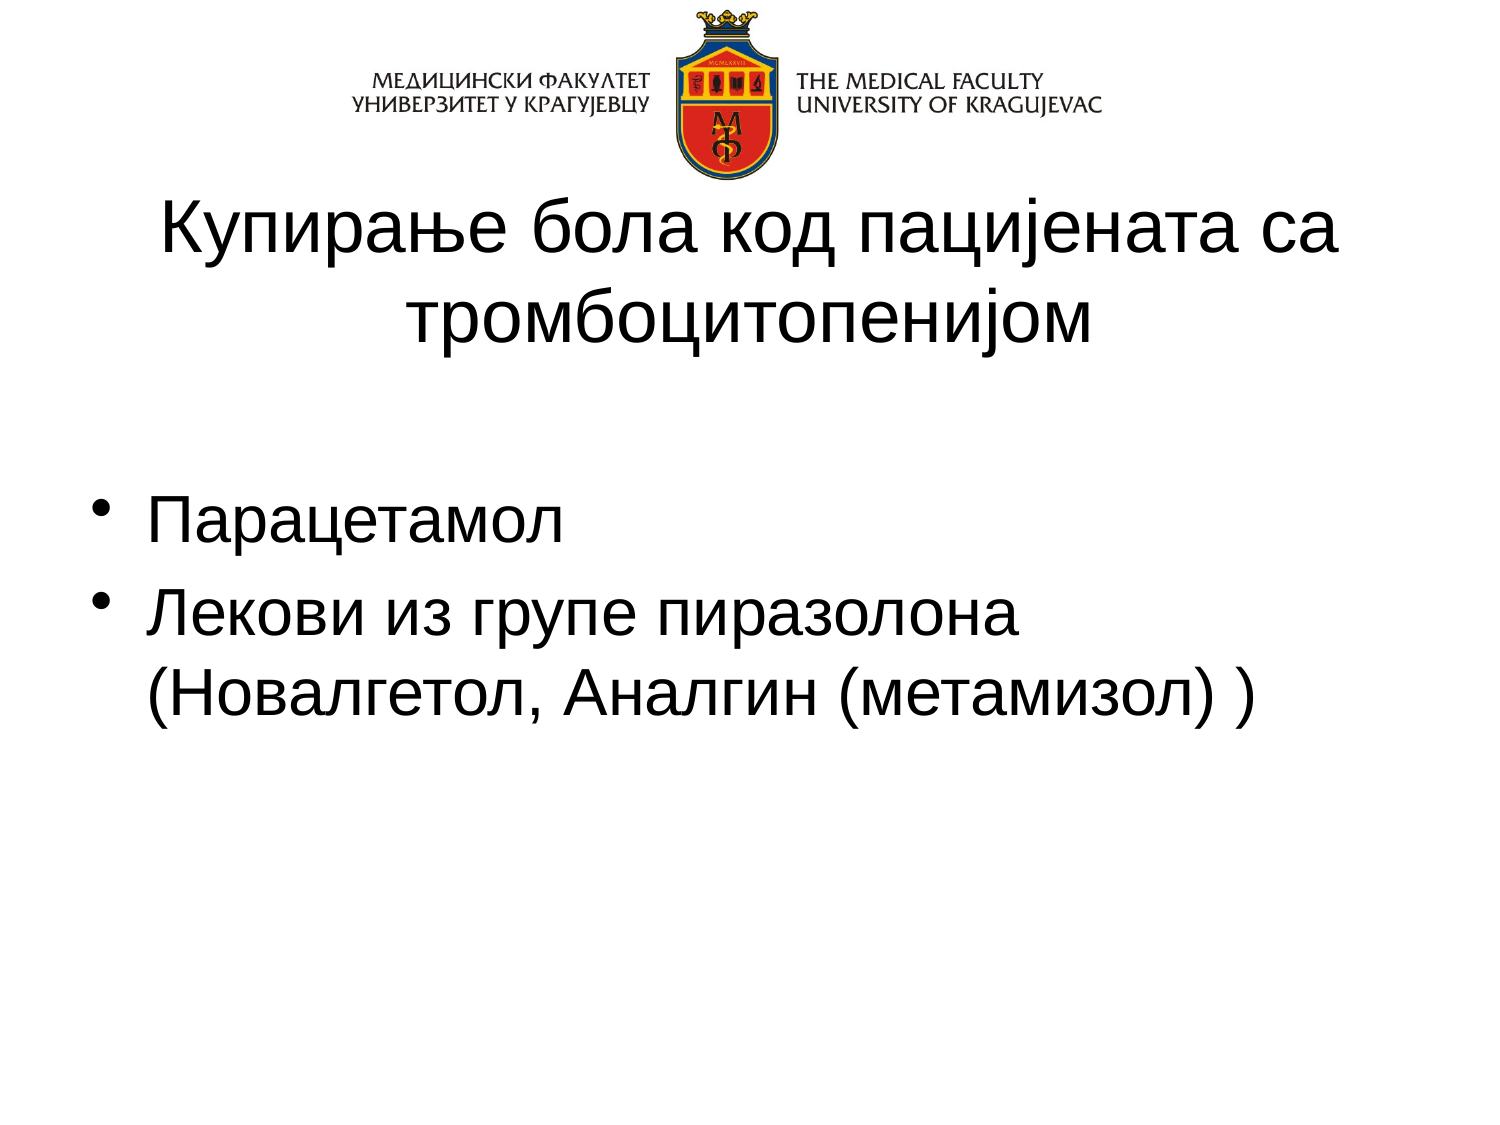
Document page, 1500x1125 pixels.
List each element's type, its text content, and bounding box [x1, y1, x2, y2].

picture [328, 0, 1125, 173]
title Купирање бола код пацијената са тромбоцитопенијом [74, 173, 1426, 362]
list Парацетамол Лекови из групе пиразолона (Новалгетол, Аналгин (метамизол) ) [74, 467, 1426, 1059]
